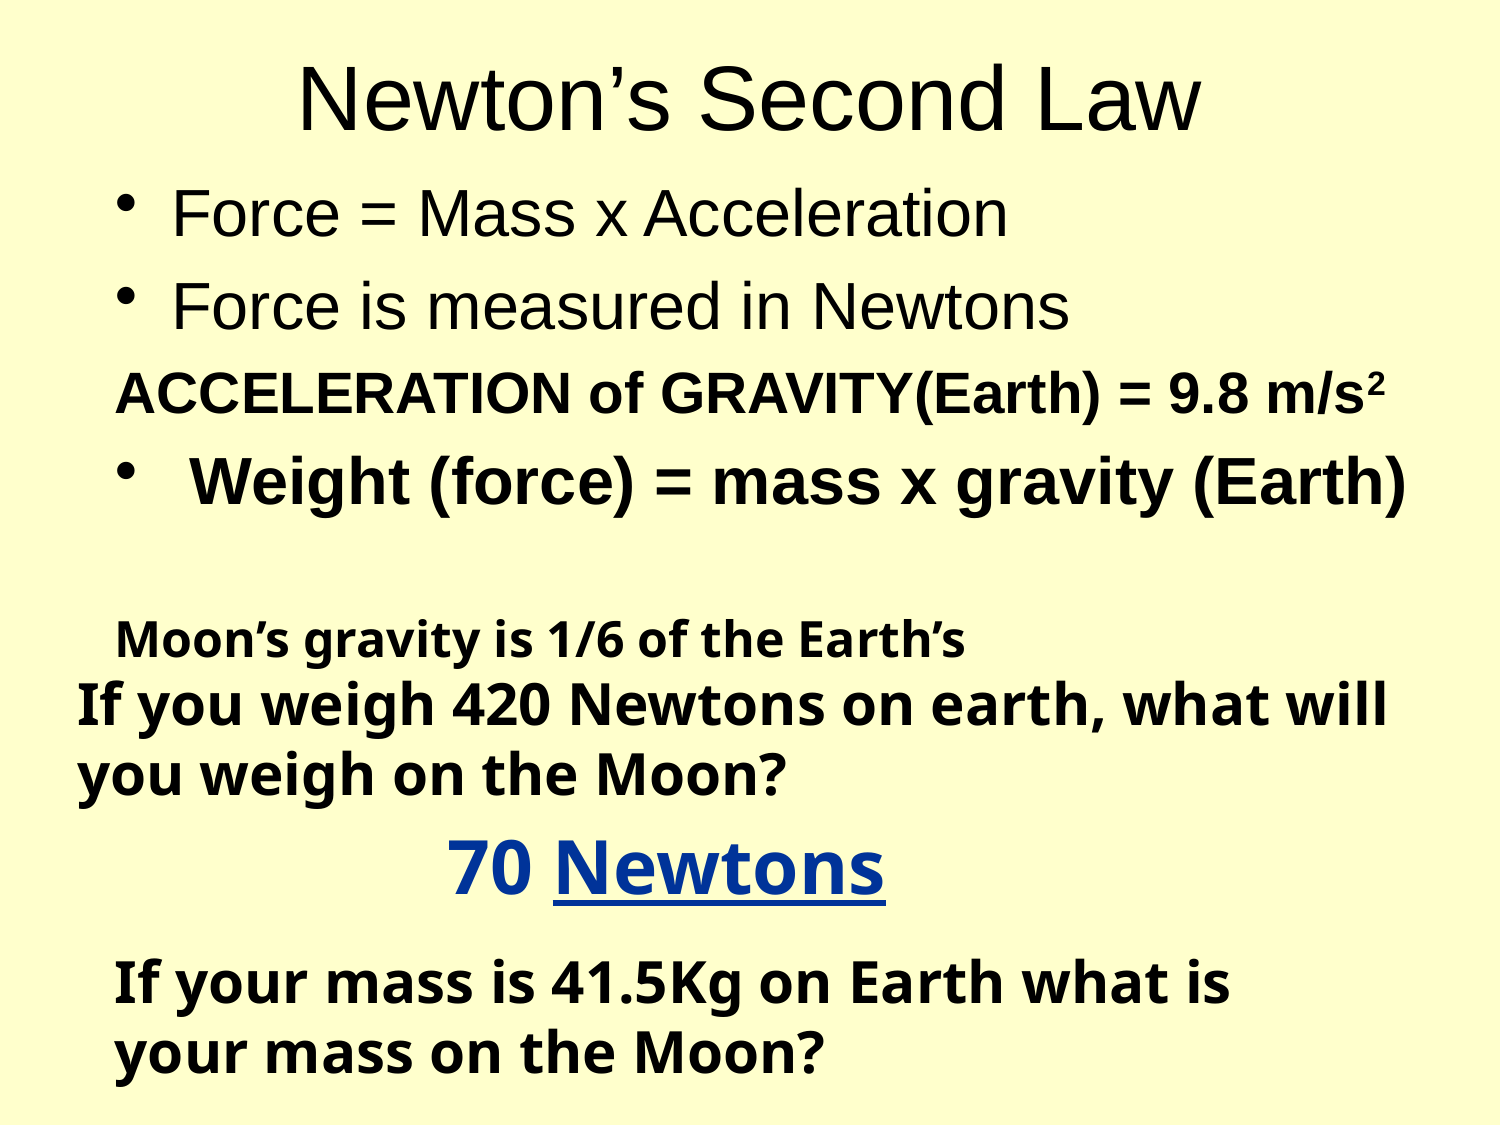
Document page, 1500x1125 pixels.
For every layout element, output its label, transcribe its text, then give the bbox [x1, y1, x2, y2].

list Force = Mass x Acceleration Force is measured in Newtons ACCELERATION of GRAVITY(Earth) = 9.8 m/s2 Weight (force) = mass x gravity (Earth) [99, 162, 1500, 906]
text_box If you weigh 420 Newtons on earth, what will you weigh on the Moon? [62, 659, 1425, 814]
text_box If your mass is 41.5Kg on Earth what is your mass on the Moon? [99, 937, 1325, 1093]
text_box Moon’s gravity is 1/6 of the Earth’s [99, 599, 1325, 659]
text_box 70 Newtons [432, 812, 901, 918]
title Newton’s Second Law [74, 0, 1426, 188]
